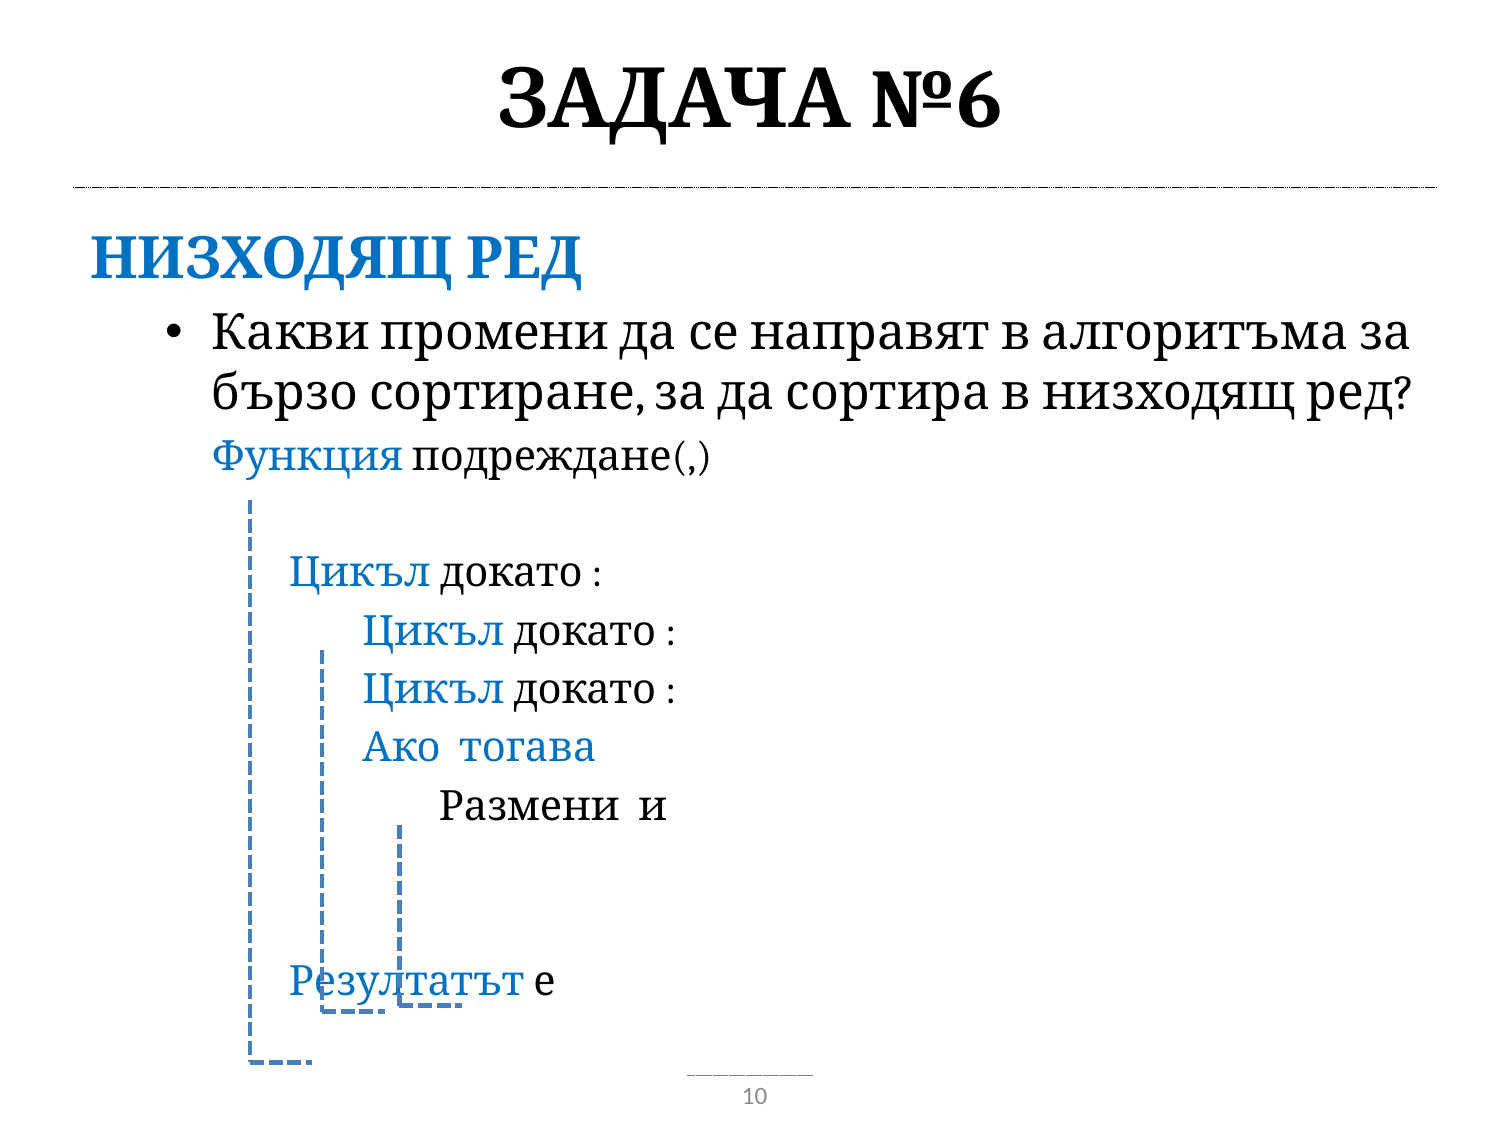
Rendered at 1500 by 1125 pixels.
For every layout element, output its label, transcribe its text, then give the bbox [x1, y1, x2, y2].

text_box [249, 499, 313, 1063]
title Задача №6 [0, 0, 1500, 188]
slide_number 10 [579, 1065, 930, 1125]
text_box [321, 649, 385, 1012]
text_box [399, 824, 463, 1006]
